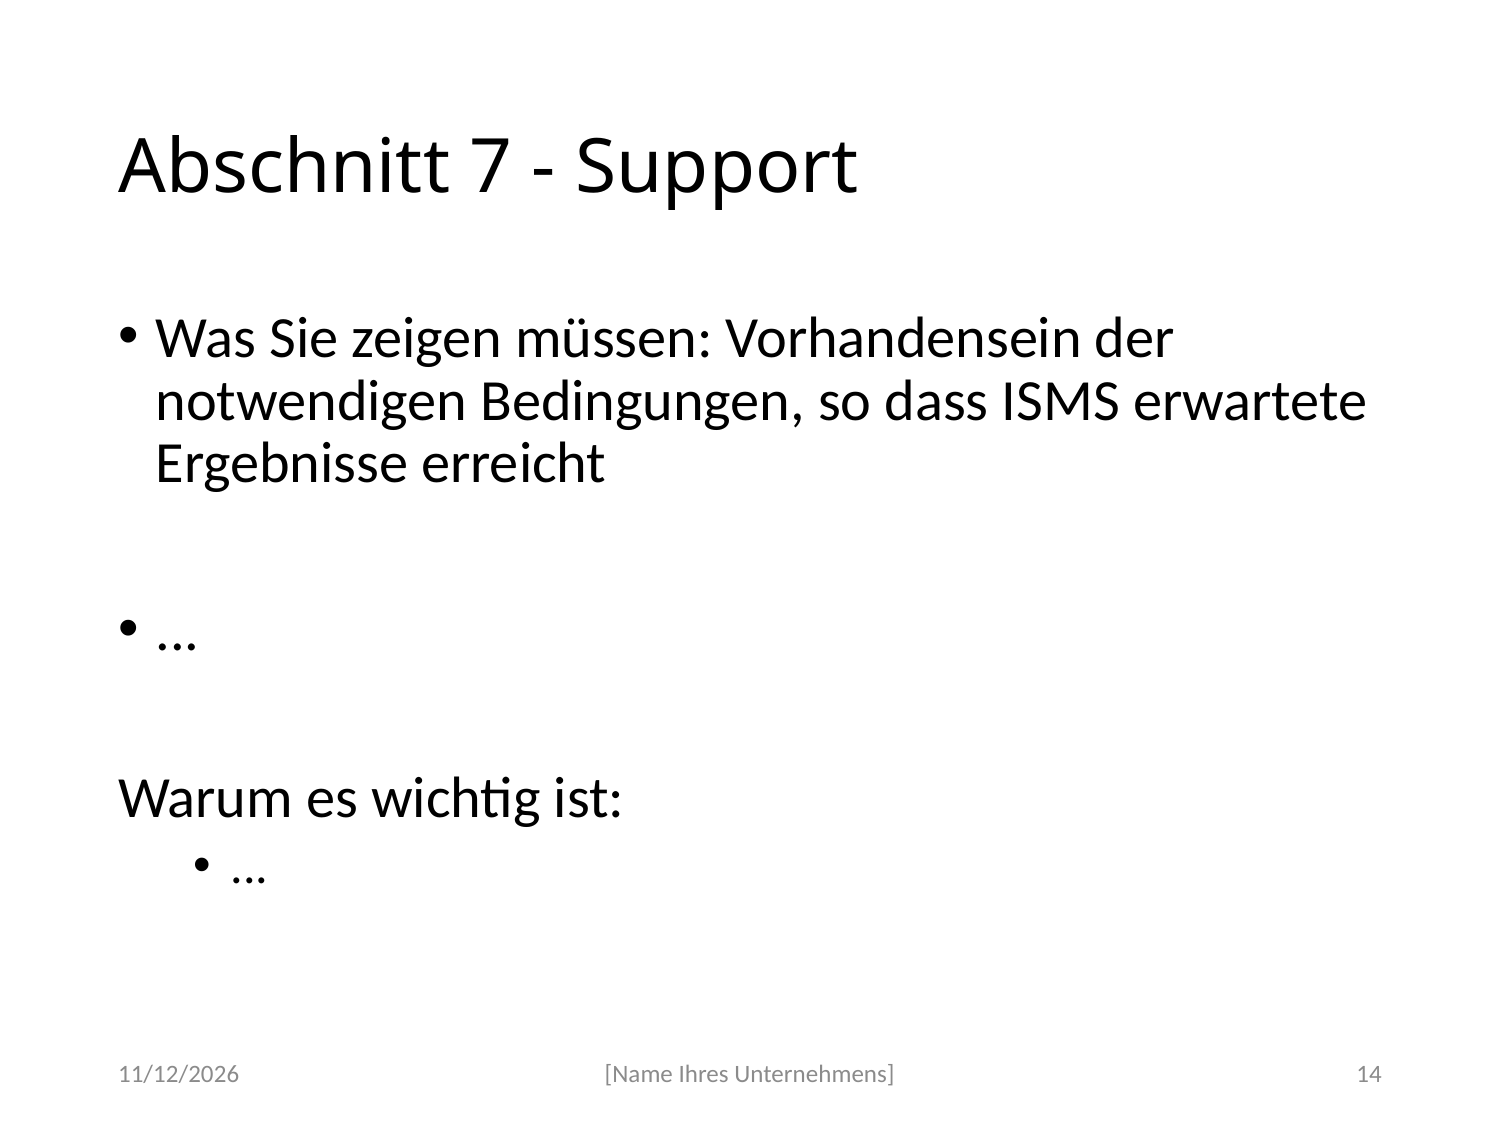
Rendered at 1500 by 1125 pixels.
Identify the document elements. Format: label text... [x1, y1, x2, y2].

title Abschnitt 7 - Support [103, 59, 1397, 278]
footer [Name Ihres Unternehmens] [496, 1042, 1004, 1103]
slide_number 14 [1059, 1042, 1397, 1103]
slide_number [103, 1042, 441, 1103]
list Was Sie zeigen müssen: Vorhandensein der notwendigen Bedingungen, so dass ISMS erwartete Ergebnisse erreicht ... Warum es wichtig ist: ... [103, 299, 1397, 1014]
